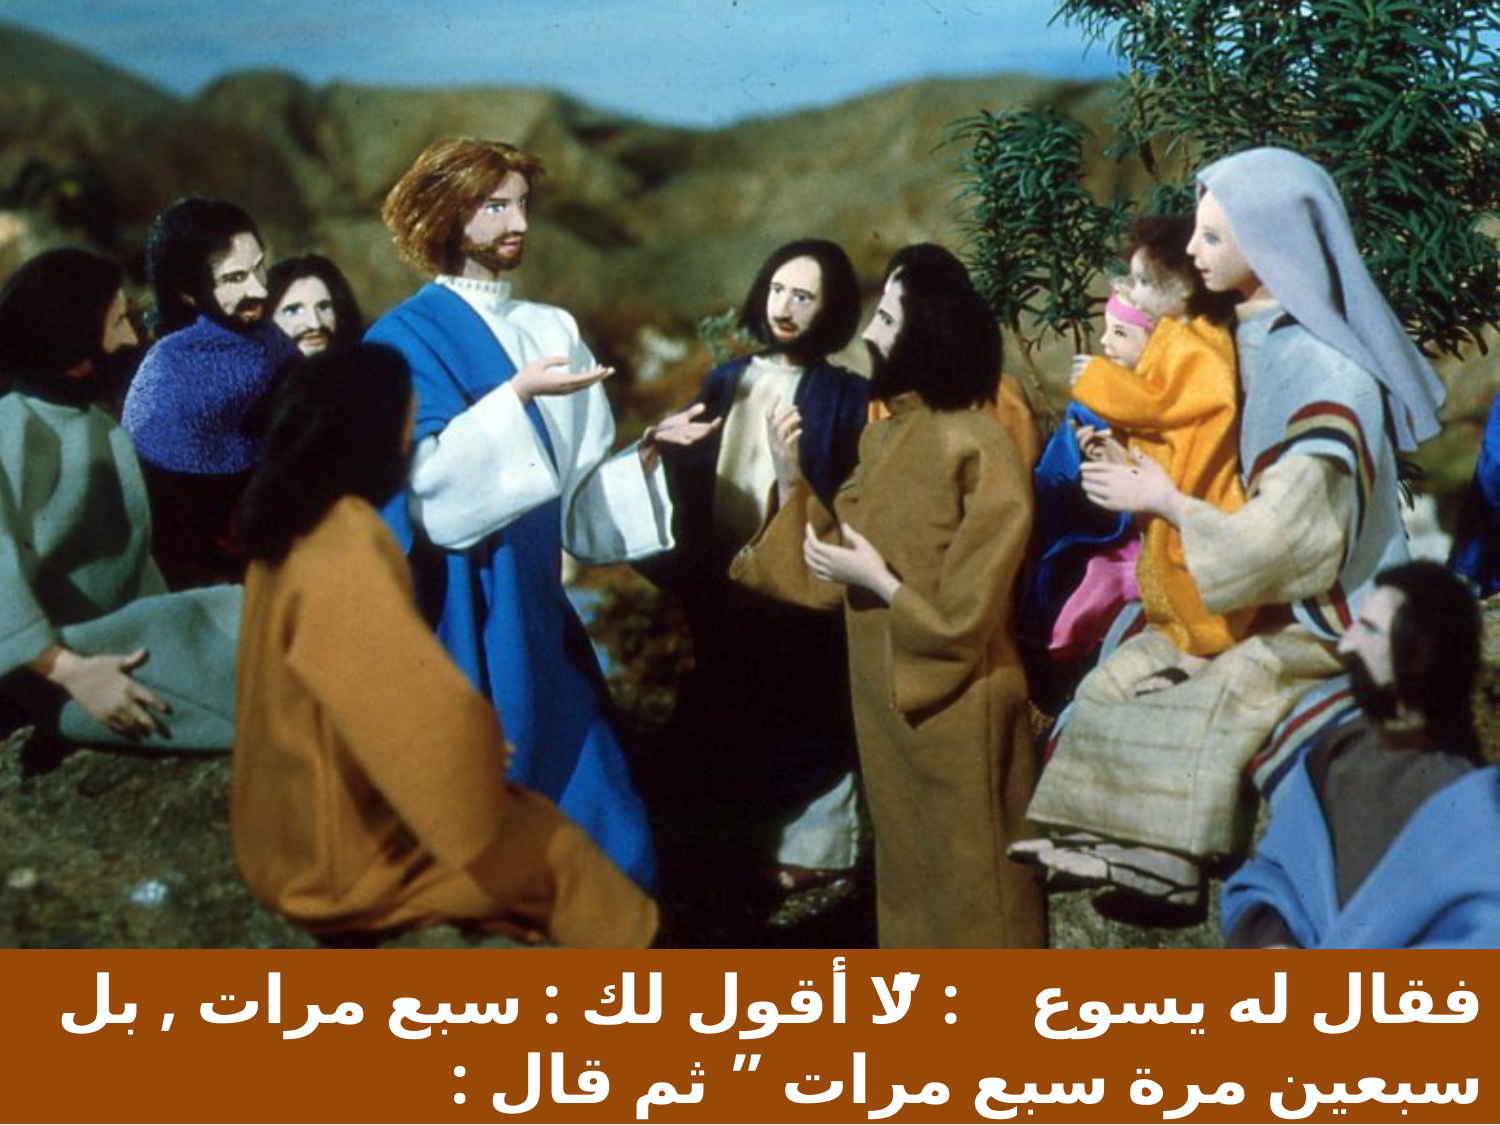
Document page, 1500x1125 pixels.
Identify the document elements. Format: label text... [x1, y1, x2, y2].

picture [0, 0, 1500, 950]
text_box فقال له يسوع : ” لا أقول لك : سبع مرات , بل سبعين مرة سبع مرات ” ثم قال : [0, 956, 1500, 1124]
